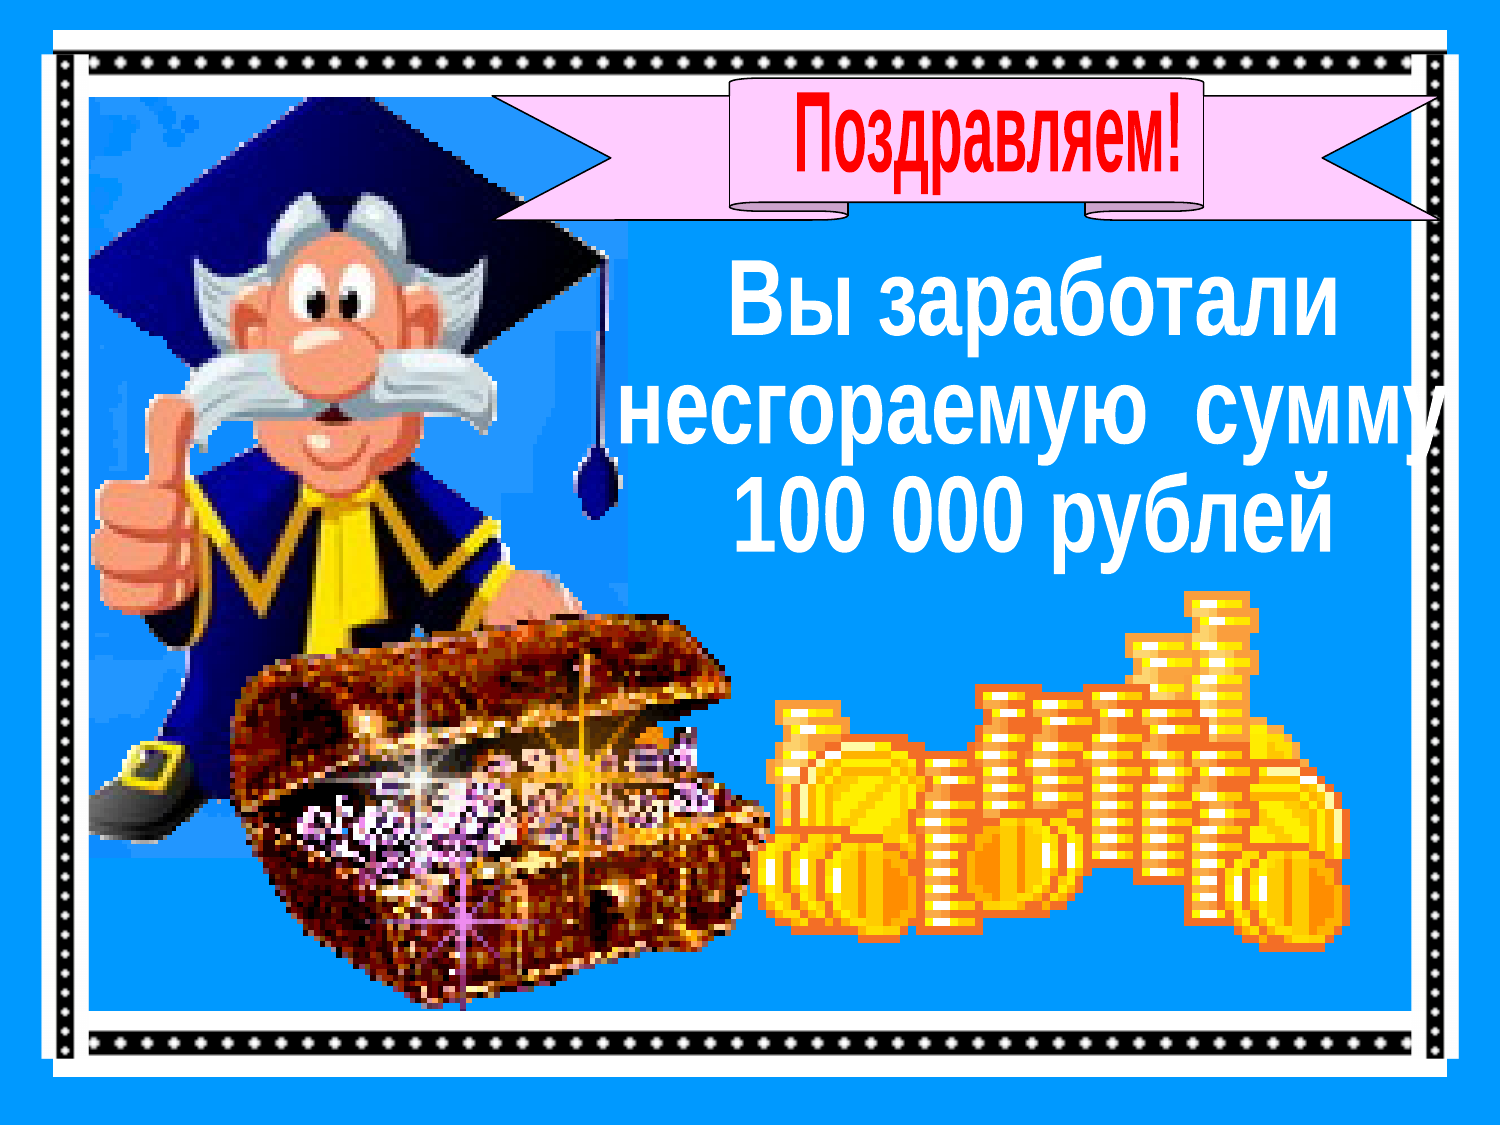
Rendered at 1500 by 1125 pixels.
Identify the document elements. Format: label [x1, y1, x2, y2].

text_box [633, 105, 1441, 221]
text_box [229, 550, 1377, 1009]
picture [0, 30, 1500, 1078]
